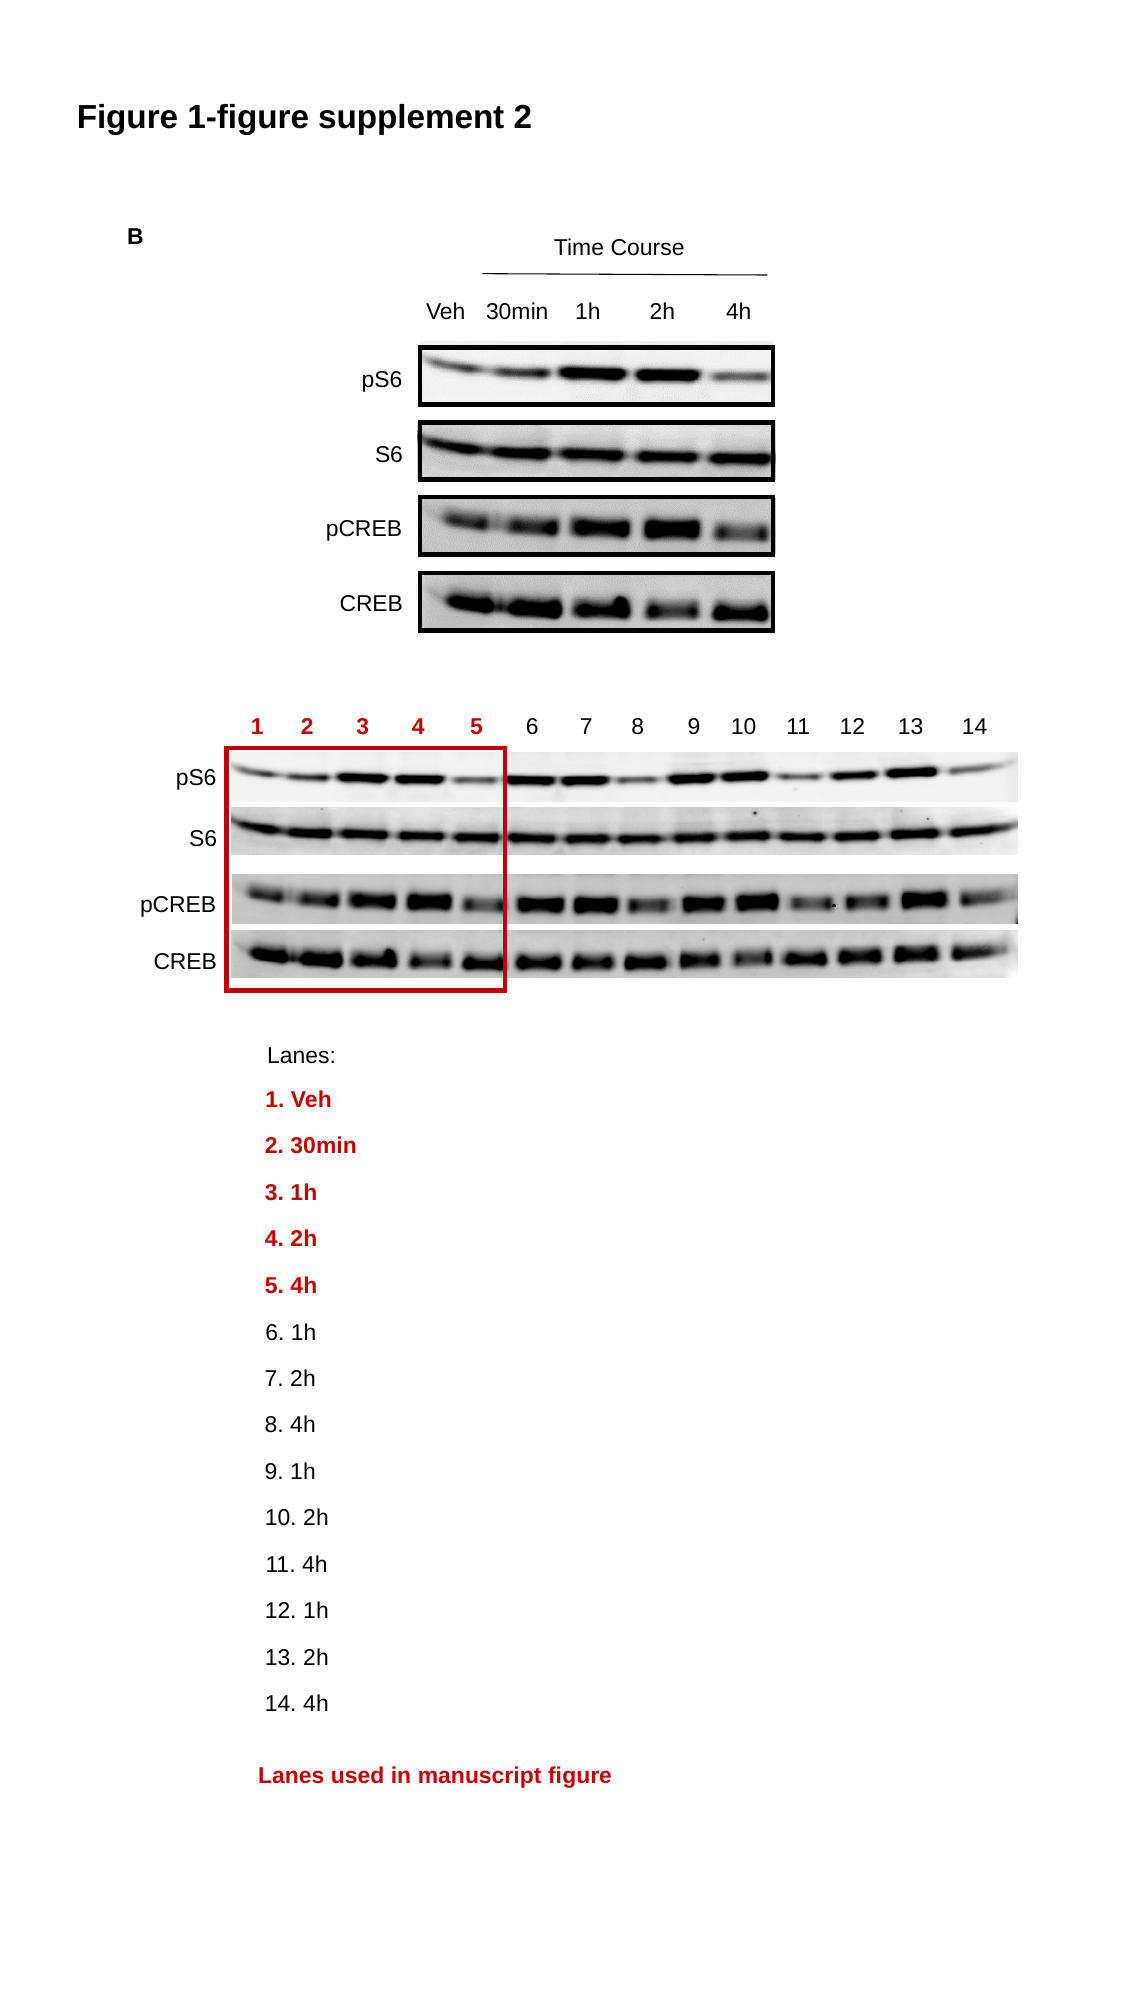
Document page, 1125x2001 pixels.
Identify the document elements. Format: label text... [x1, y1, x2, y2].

text_box CREB [314, 581, 418, 624]
text_box 3. 1h [249, 1170, 332, 1213]
text_box 12 [824, 703, 880, 746]
text_box 1. Veh [250, 1077, 347, 1120]
picture [417, 421, 776, 480]
text_box pCREB [124, 882, 225, 925]
text_box 9. 1h [249, 1449, 331, 1492]
text_box 8. 4h [249, 1402, 331, 1445]
text_box 4h [710, 289, 767, 332]
text_box 5 [455, 703, 498, 746]
text_box 4. 2h [249, 1216, 332, 1259]
text_box 5. 4h [249, 1263, 332, 1306]
text_box pS6 [346, 357, 418, 400]
text_box [225, 747, 506, 991]
text_box pCREB [310, 505, 417, 549]
text_box 13. 2h [249, 1634, 344, 1678]
text_box Veh [411, 289, 481, 332]
text_box 1 [235, 703, 279, 746]
text_box 12. 1h [249, 1588, 344, 1631]
text_box 30min [481, 289, 564, 332]
text_box 7 [564, 703, 608, 746]
text_box 6. 1h [250, 1309, 332, 1352]
text_box 3 [341, 703, 384, 746]
text_box 11 [771, 703, 824, 746]
text_box Figure 1-figure supplement 2 [62, 87, 548, 143]
text_box [419, 572, 774, 631]
text_box 2. 30min [249, 1123, 372, 1166]
text_box [419, 496, 774, 555]
text_box 7. 2h [249, 1356, 331, 1399]
picture [422, 496, 776, 554]
text_box Time Course [538, 224, 700, 268]
text_box S6 [351, 431, 417, 474]
text_box S6 [165, 816, 225, 859]
text_box B [112, 214, 159, 257]
text_box 9 [672, 703, 715, 746]
text_box 8 [616, 703, 659, 746]
text_box Lanes: [252, 1032, 351, 1075]
picture [419, 341, 774, 405]
text_box 6 [510, 703, 554, 746]
text_box 13 [882, 703, 939, 746]
text_box 1h [564, 289, 616, 332]
text_box pS6 [160, 754, 225, 797]
picture [422, 573, 774, 631]
text_box 11. 4h [250, 1541, 343, 1585]
text_box 4 [396, 703, 440, 746]
text_box CREB [128, 939, 225, 982]
text_box 14 [946, 703, 1002, 746]
text_box 2h [634, 289, 690, 332]
text_box Lanes used in manuscript figure [243, 1752, 627, 1796]
text_box 2 [285, 703, 329, 746]
text_box 10. 2h [249, 1495, 344, 1538]
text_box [231, 752, 1018, 978]
text_box 14. 4h [249, 1681, 344, 1724]
text_box 10 [715, 703, 771, 746]
